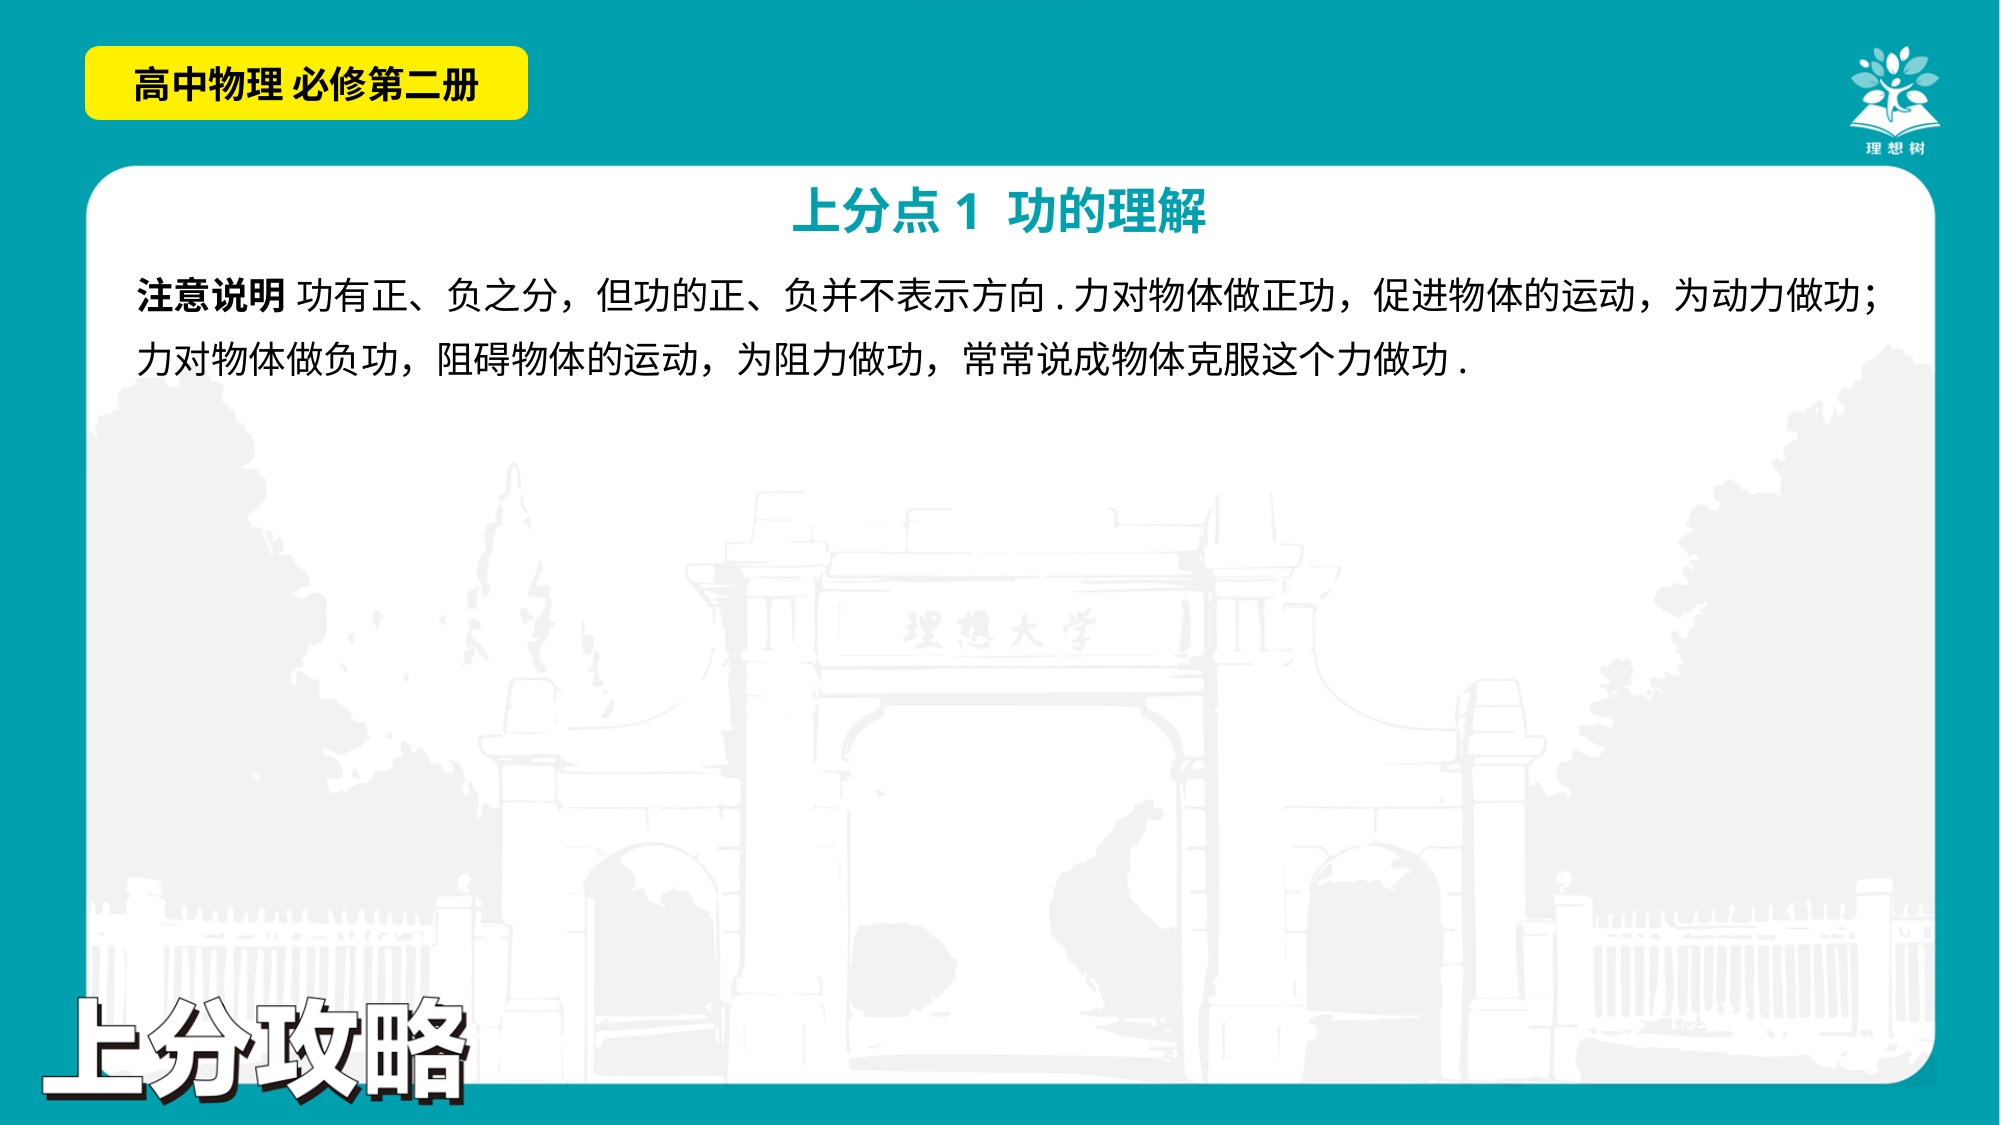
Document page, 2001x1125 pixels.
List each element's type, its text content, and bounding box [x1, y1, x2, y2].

text_box 注意说明 功有正、负之分，但功的正、负并不表示方向.力对物体做正功，促进物体的运动，为动力做功； 力对物体做负功，阻碍物体的运动，为阻力做功，常常说成物体克服这个力做功. [136, 247, 1865, 375]
picture [0, 0, 2000, 1125]
